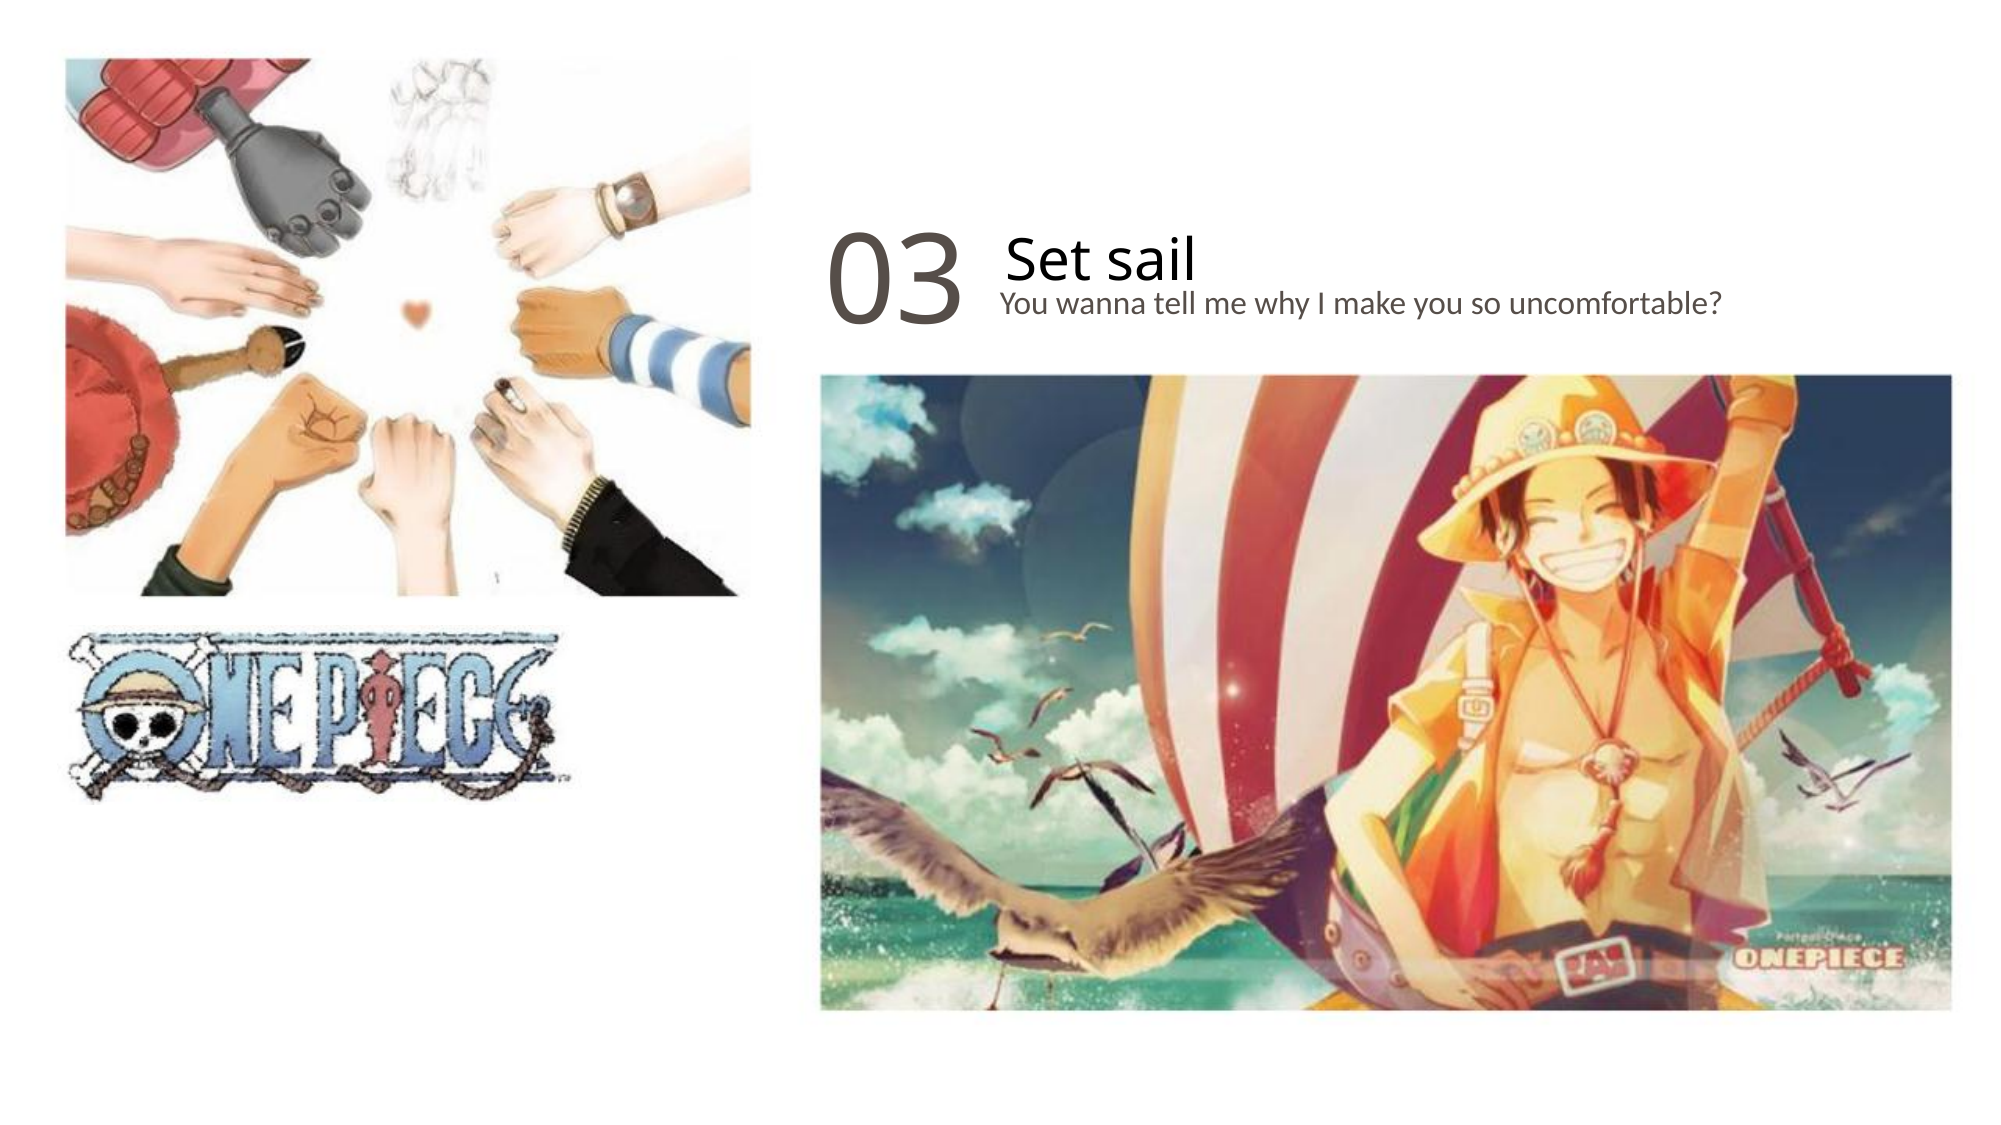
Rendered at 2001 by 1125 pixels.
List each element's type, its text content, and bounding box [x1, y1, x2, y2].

text_box Set sail [990, 214, 1656, 268]
text_box You wanna tell me why I make you so uncomfortable? [911, 268, 1813, 334]
picture [57, 625, 582, 805]
text_box [0, 0, 2000, 1125]
text_box 03 [809, 215, 1035, 333]
